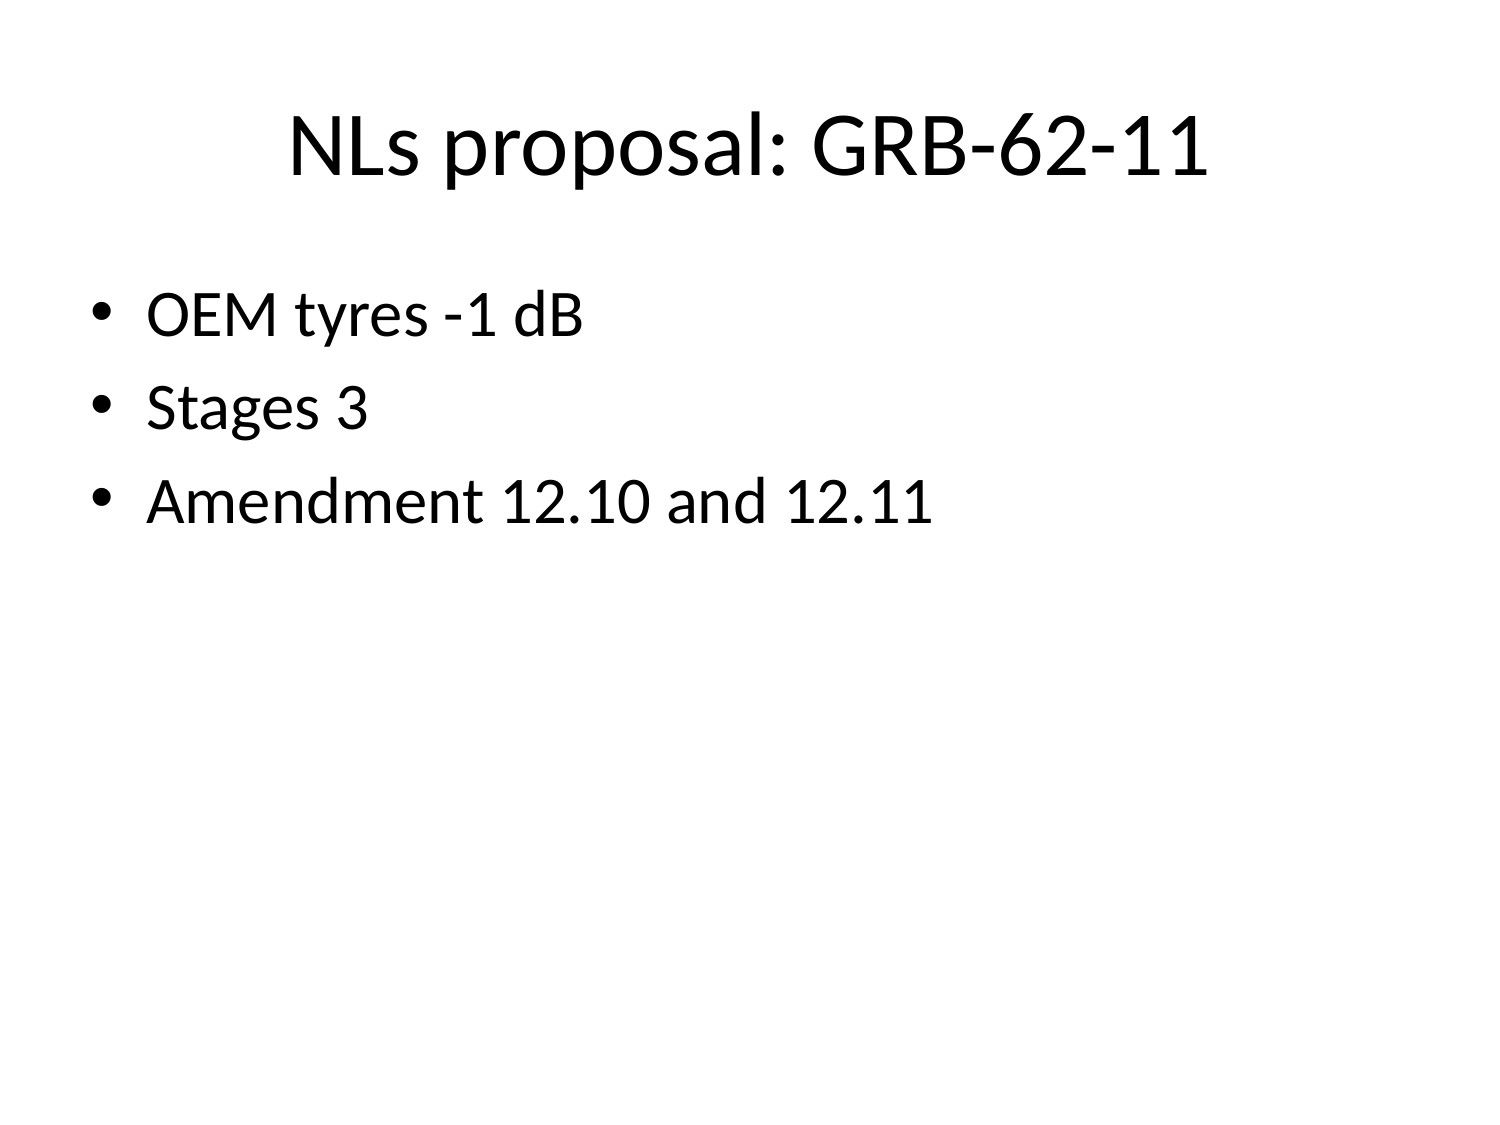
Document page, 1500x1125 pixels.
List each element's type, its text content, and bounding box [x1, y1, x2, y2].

list OEM tyres -1 dB Stages 3 Amendment 12.10 and 12.11 [75, 262, 1425, 1005]
title NLs proposal: GRB-62-11 [75, 45, 1425, 233]
